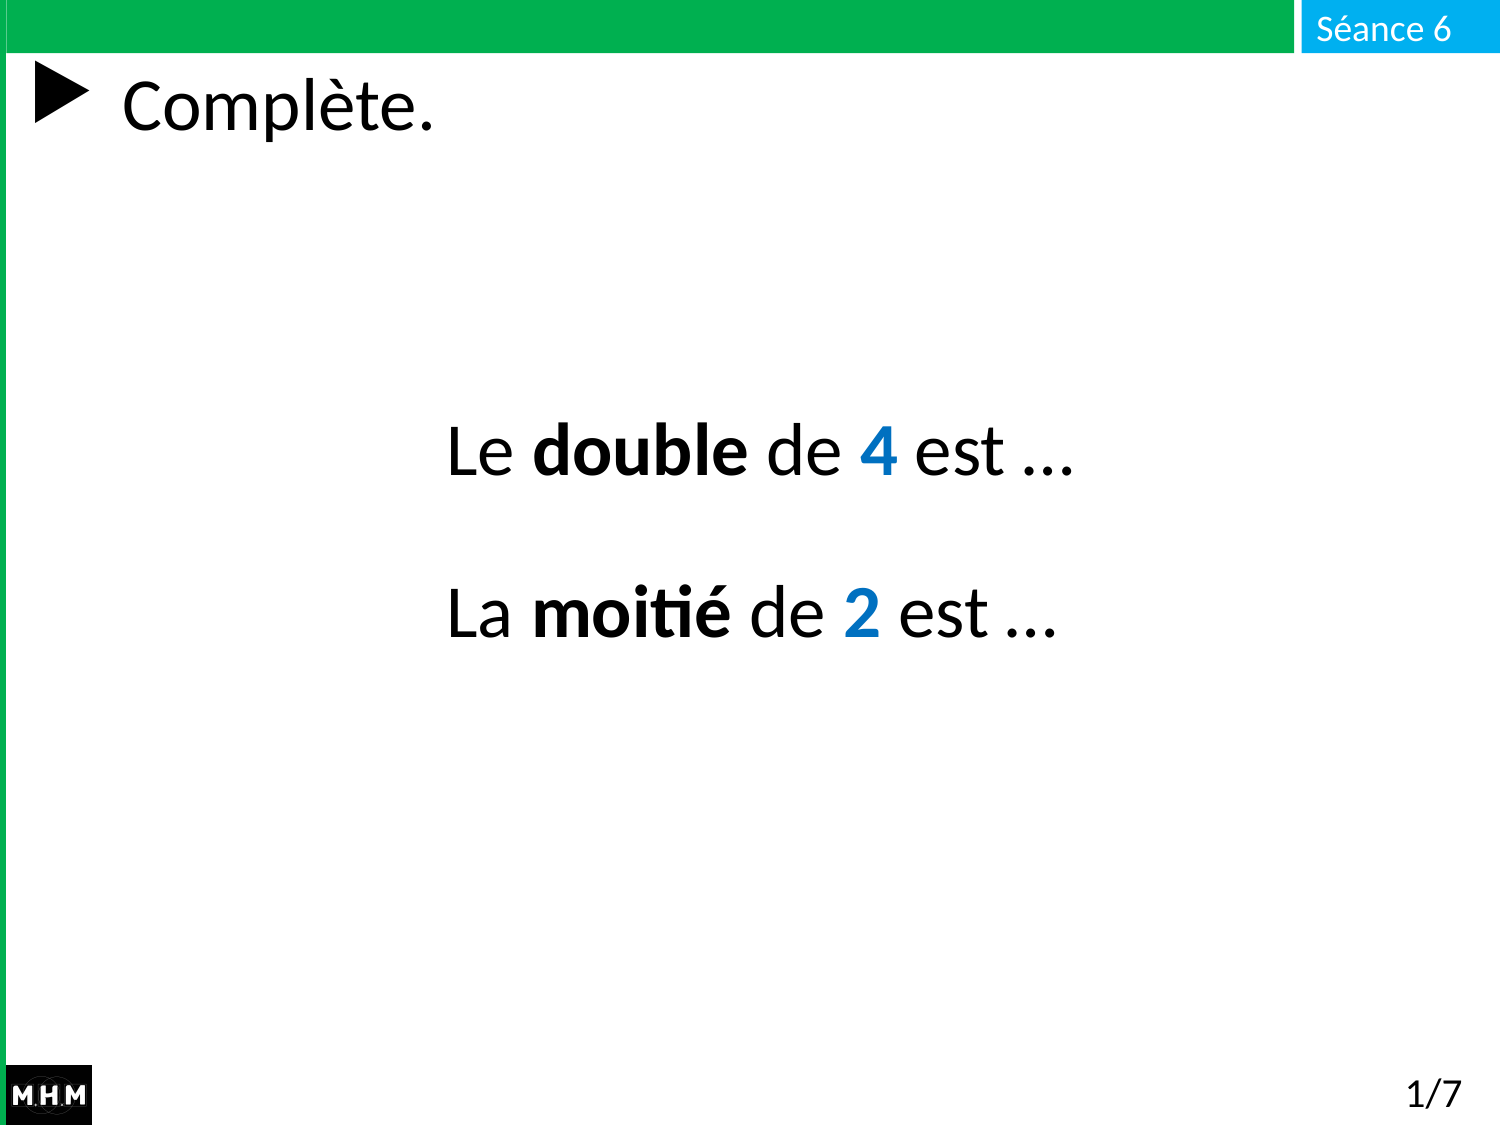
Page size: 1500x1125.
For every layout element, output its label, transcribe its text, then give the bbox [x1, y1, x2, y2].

picture [6, 1065, 92, 1125]
text_box 1/7 [1389, 1064, 1500, 1125]
title Complète. [13, 58, 1397, 154]
text_box Le double de 4 est … La moitié de 2 est … [431, 386, 1120, 679]
